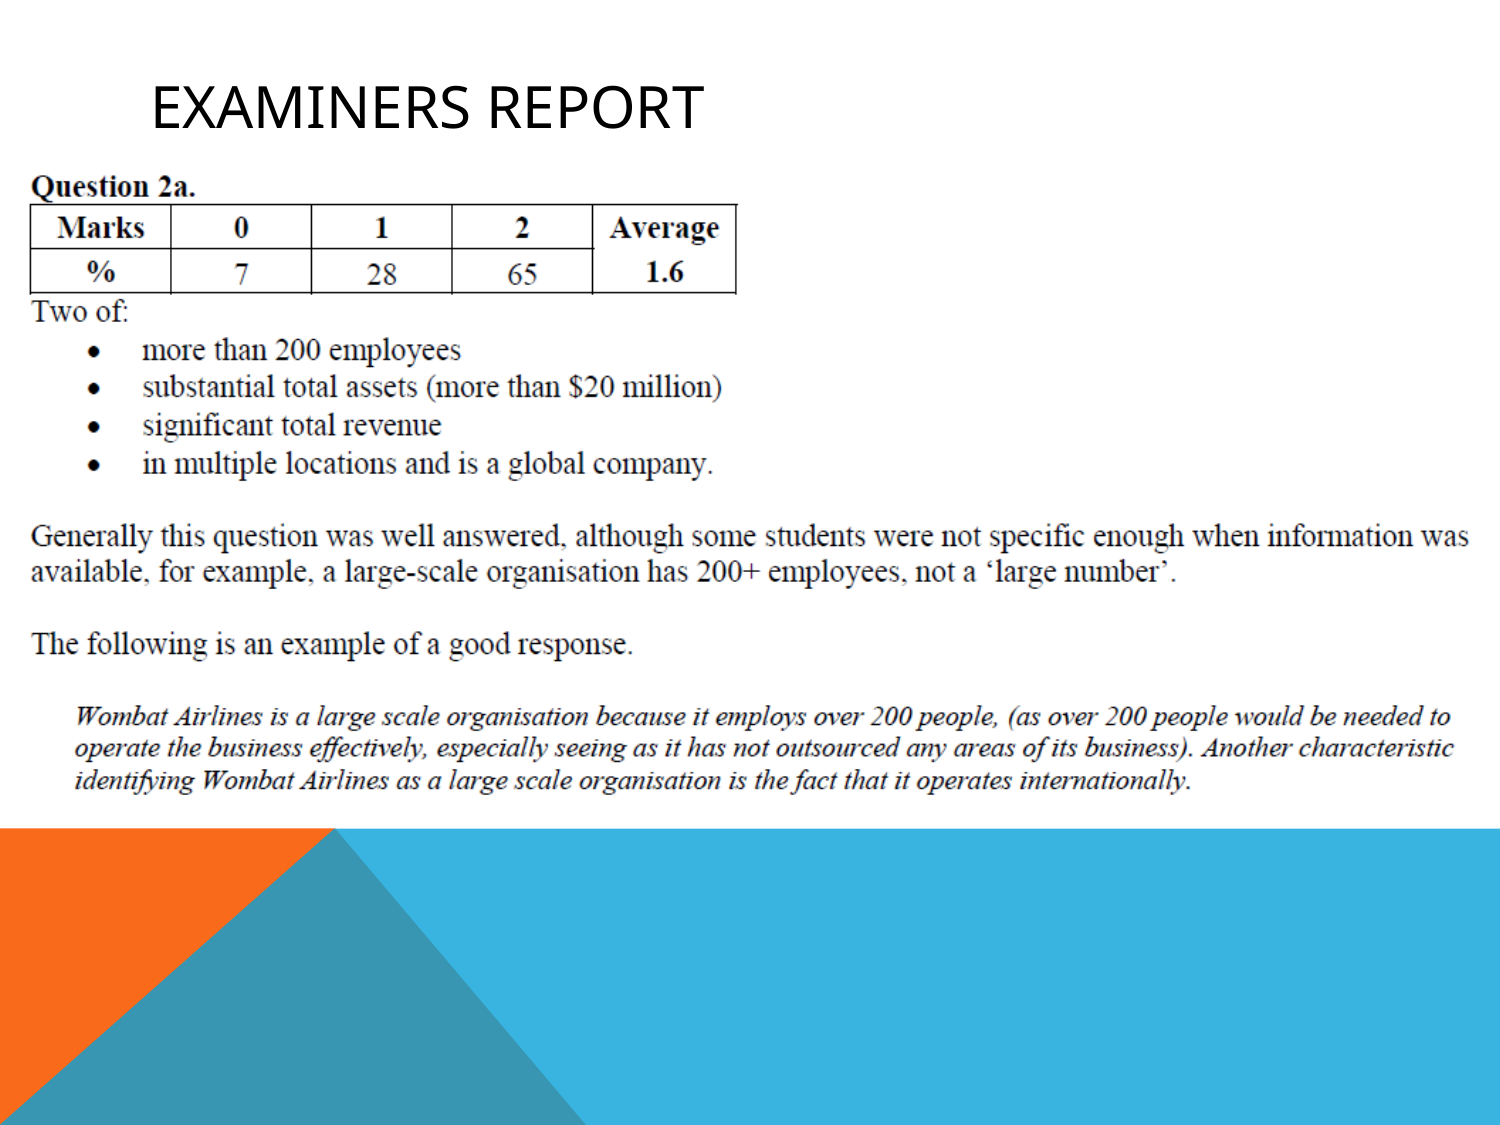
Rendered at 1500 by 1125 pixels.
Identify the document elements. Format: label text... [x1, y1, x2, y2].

title Examiners Report [135, 60, 1369, 150]
picture [17, 164, 1480, 811]
